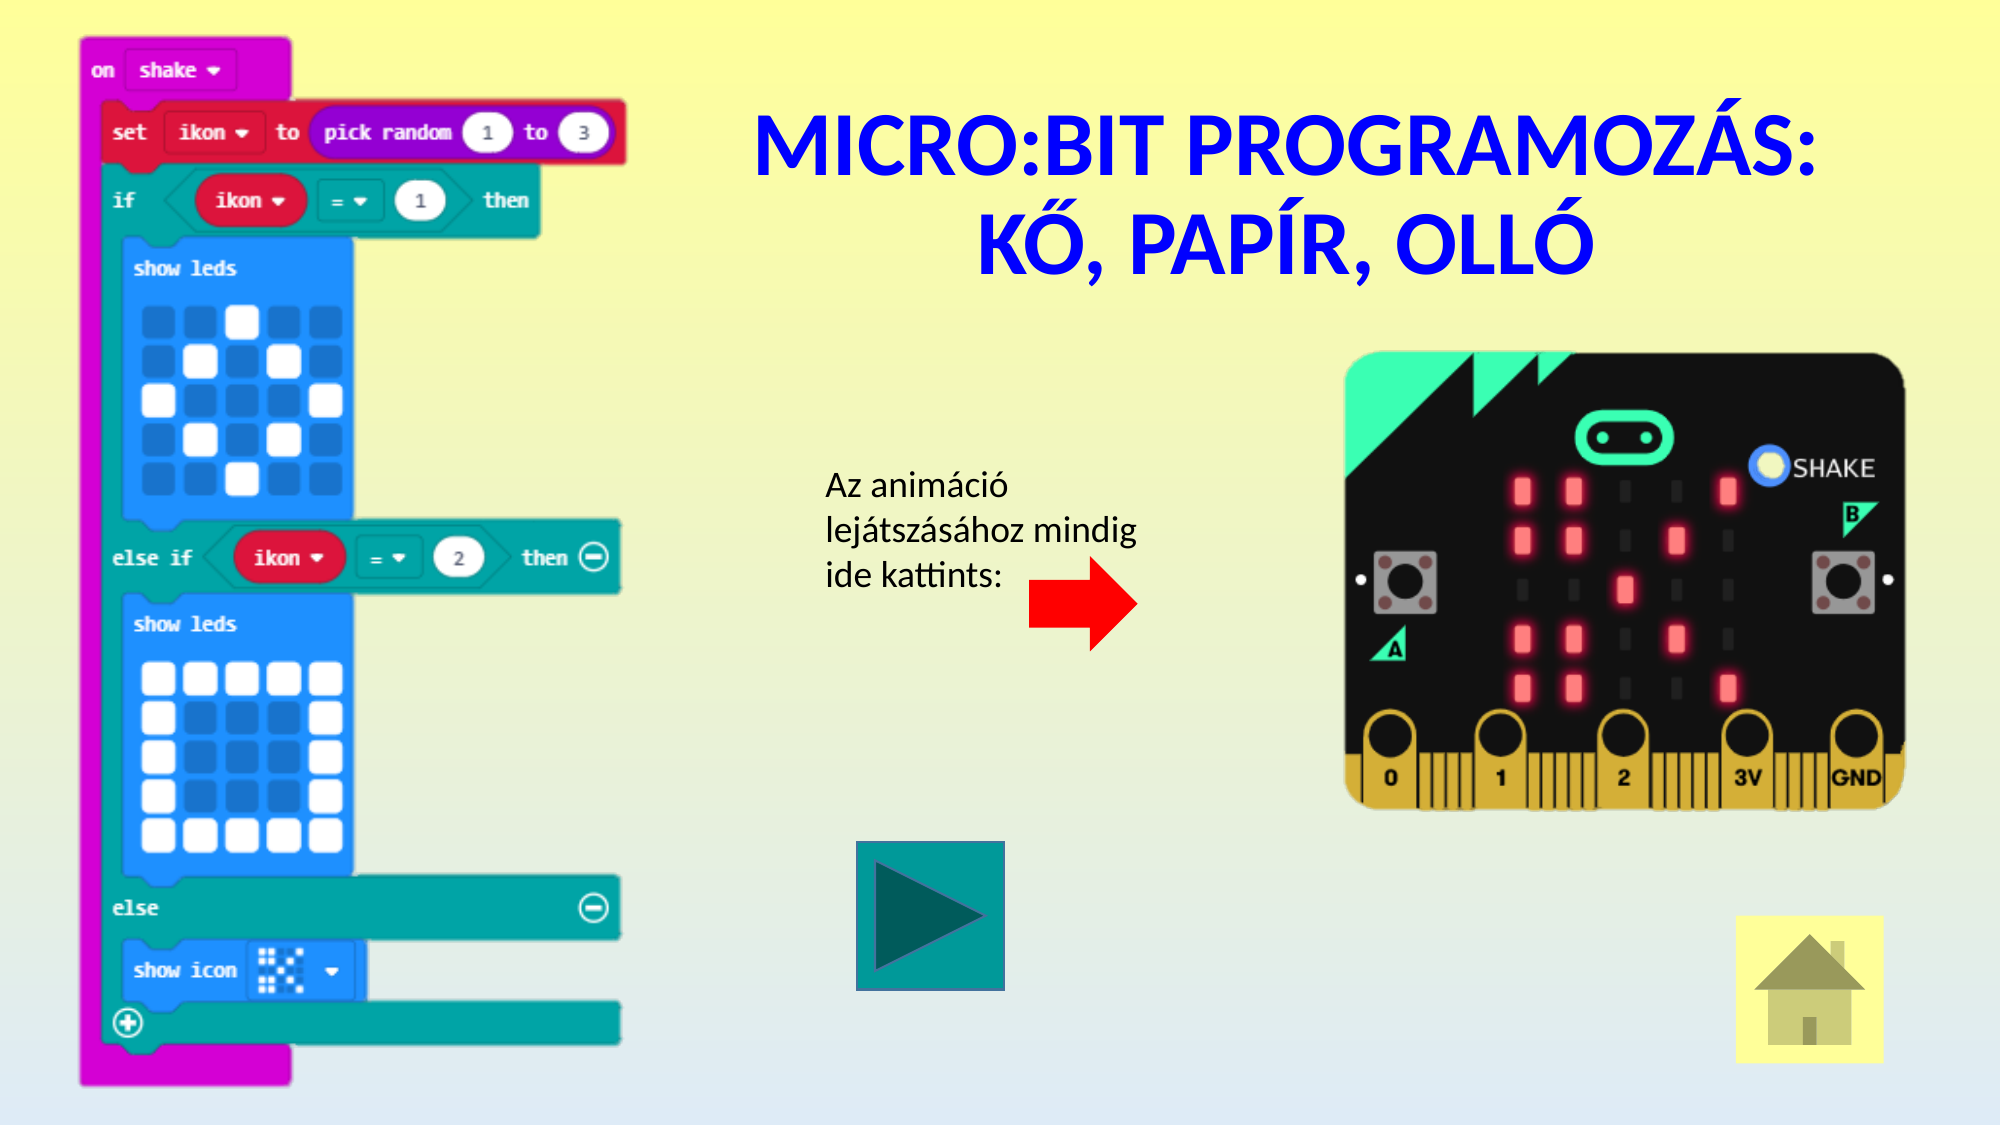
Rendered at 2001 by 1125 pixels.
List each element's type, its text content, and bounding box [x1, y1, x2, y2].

picture [57, 4, 648, 1112]
text_box [1735, 915, 1885, 1064]
text_box Az animáció lejátszásához mindig ide kattints: [810, 452, 1195, 603]
title MICRO:BIT PROGRAMOZÁS: KŐ, PAPÍR, OLLÓ [689, 88, 1884, 302]
text_box [856, 841, 1005, 991]
picture [1324, 339, 1916, 824]
text_box [1028, 553, 1140, 654]
